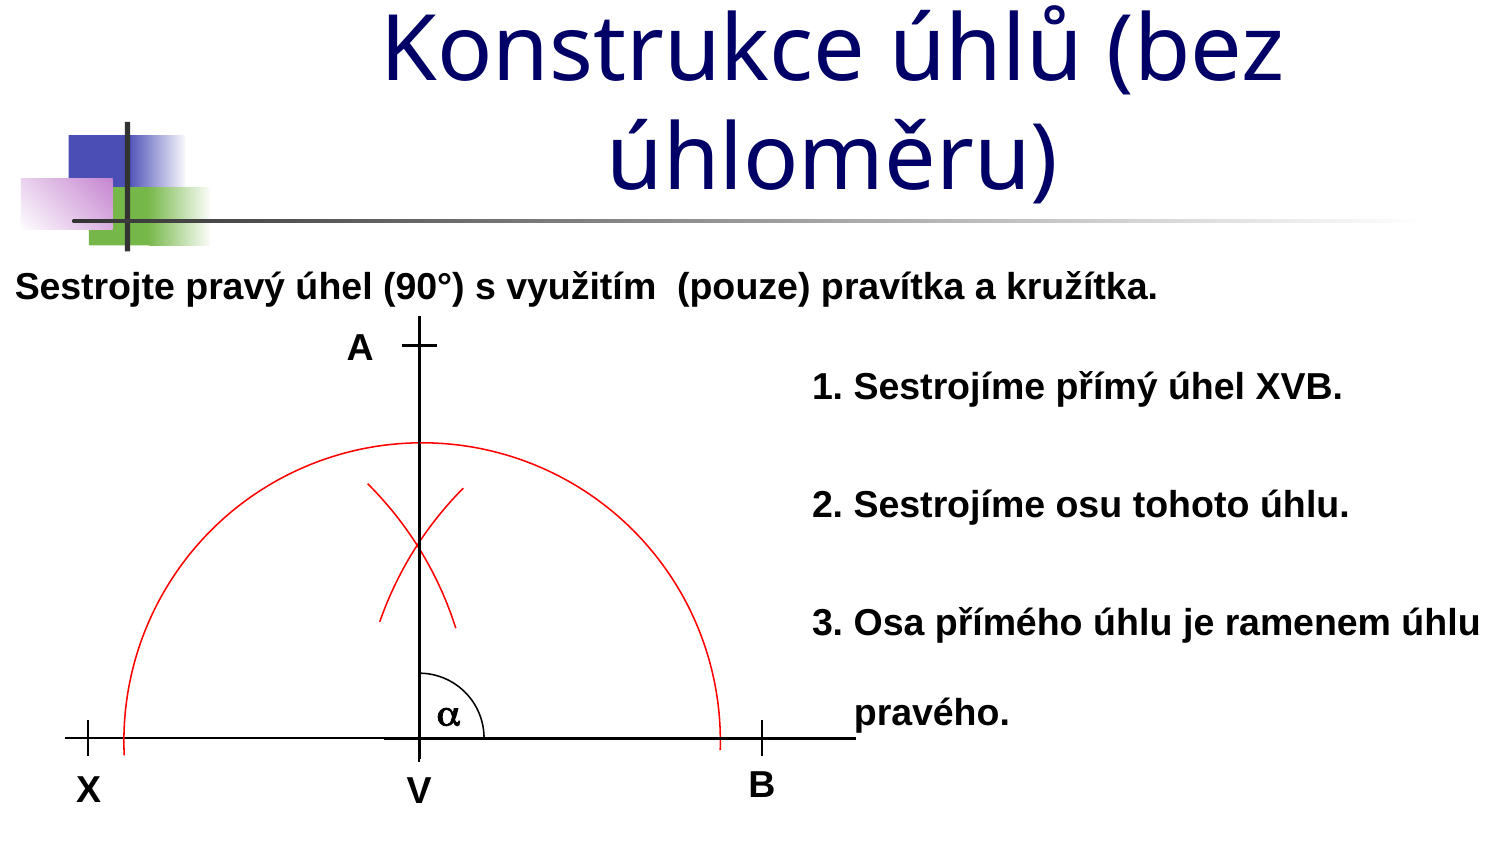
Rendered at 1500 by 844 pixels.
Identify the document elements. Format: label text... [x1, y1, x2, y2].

title Konstrukce úhlů (bez úhloměru) [147, 8, 1500, 189]
text_box [617, 747, 721, 751]
text_box X [47, 757, 130, 818]
text_box [123, 442, 413, 737]
text_box B [720, 752, 804, 813]
text_box V [377, 759, 461, 819]
text_box Sestrojte pravý úhel (90°) s využitím (pouze) pravítka a kružítka. [0, 254, 1270, 315]
text_box [425, 442, 721, 736]
text_box 2. Sestrojíme osu tohoto úhlu. [797, 472, 1500, 533]
text_box [425, 673, 449, 680]
text_box a [407, 680, 413, 736]
text_box [123, 746, 321, 756]
text_box 1. Sestrojíme přímý úhel XVB. [797, 354, 1500, 414]
text_box A [318, 315, 402, 375]
text_box 3. Osa přímého úhlu je ramenem úhlu pravého. [797, 590, 1500, 741]
text_box a [425, 680, 490, 736]
